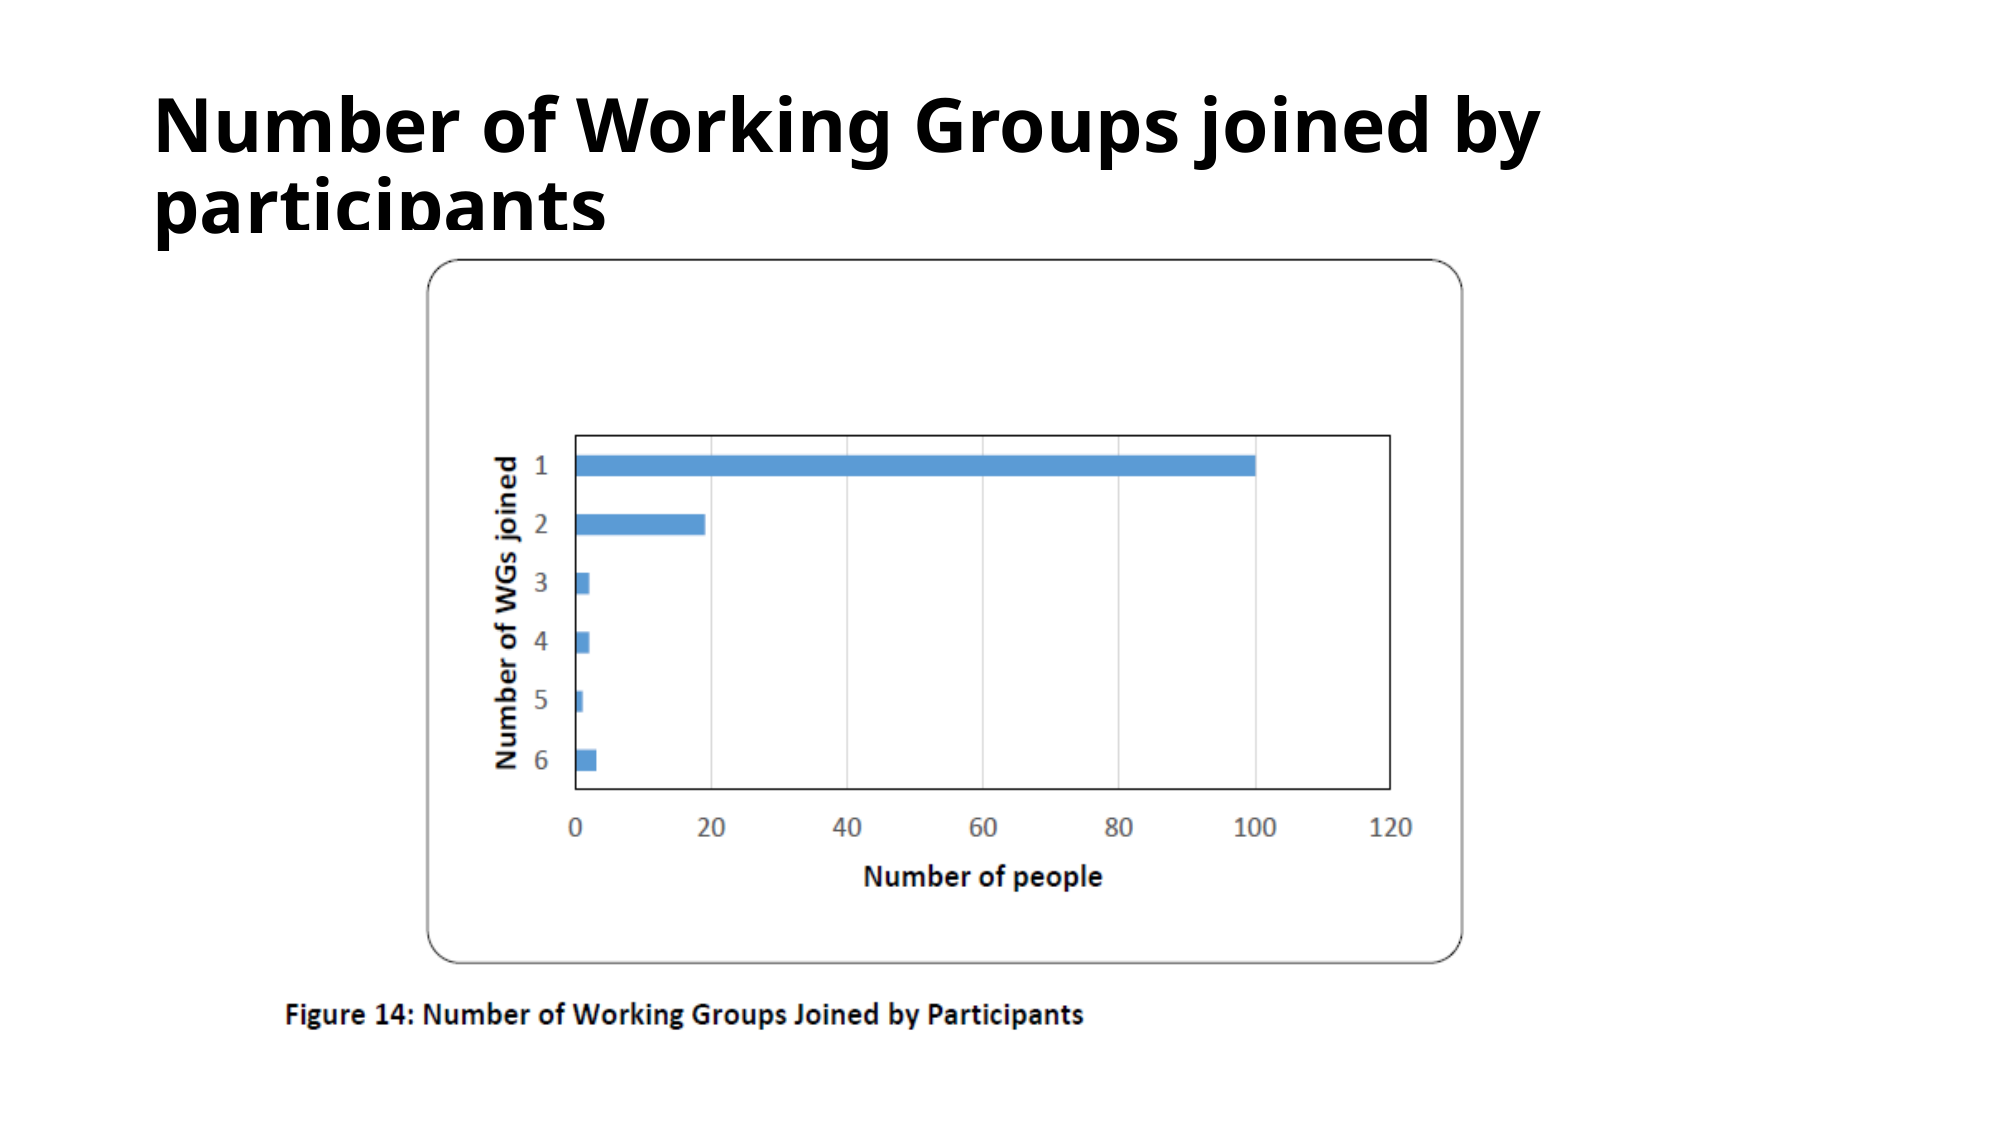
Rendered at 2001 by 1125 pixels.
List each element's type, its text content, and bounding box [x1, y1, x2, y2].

title Number of Working Groups joined by participants [137, 59, 1863, 278]
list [263, 230, 1613, 1049]
